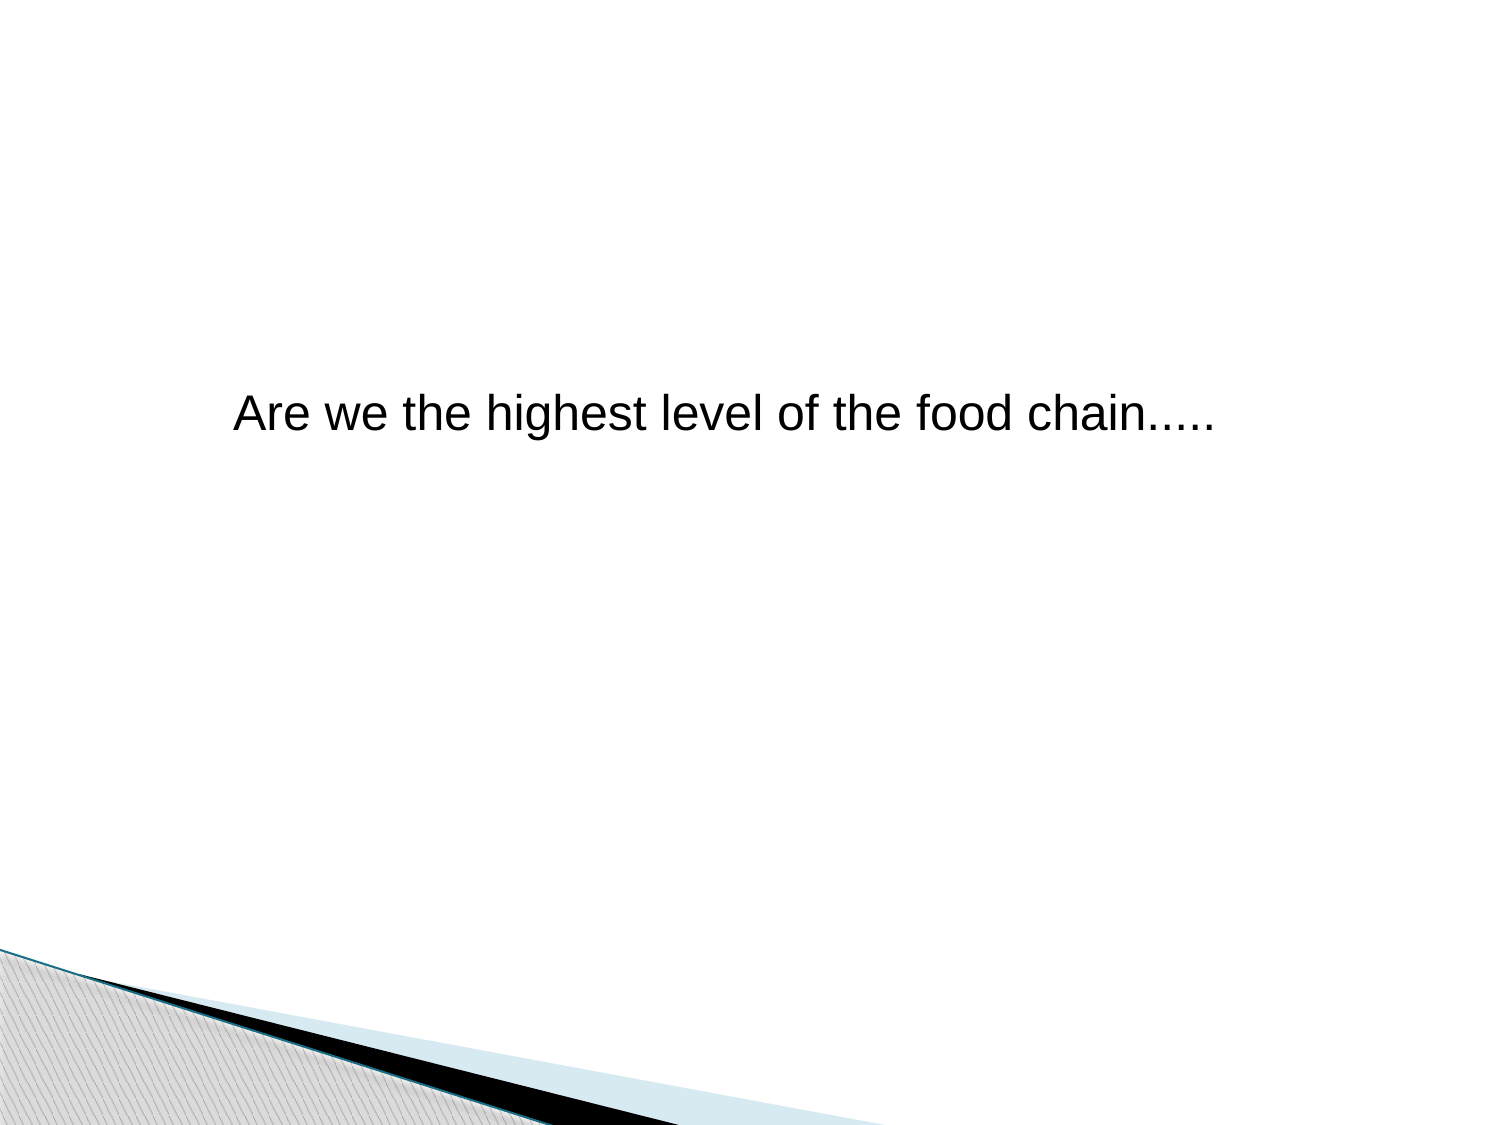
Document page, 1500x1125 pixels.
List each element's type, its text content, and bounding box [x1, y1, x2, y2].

text_box Are we the highest level of the food chain..... [218, 373, 1282, 449]
